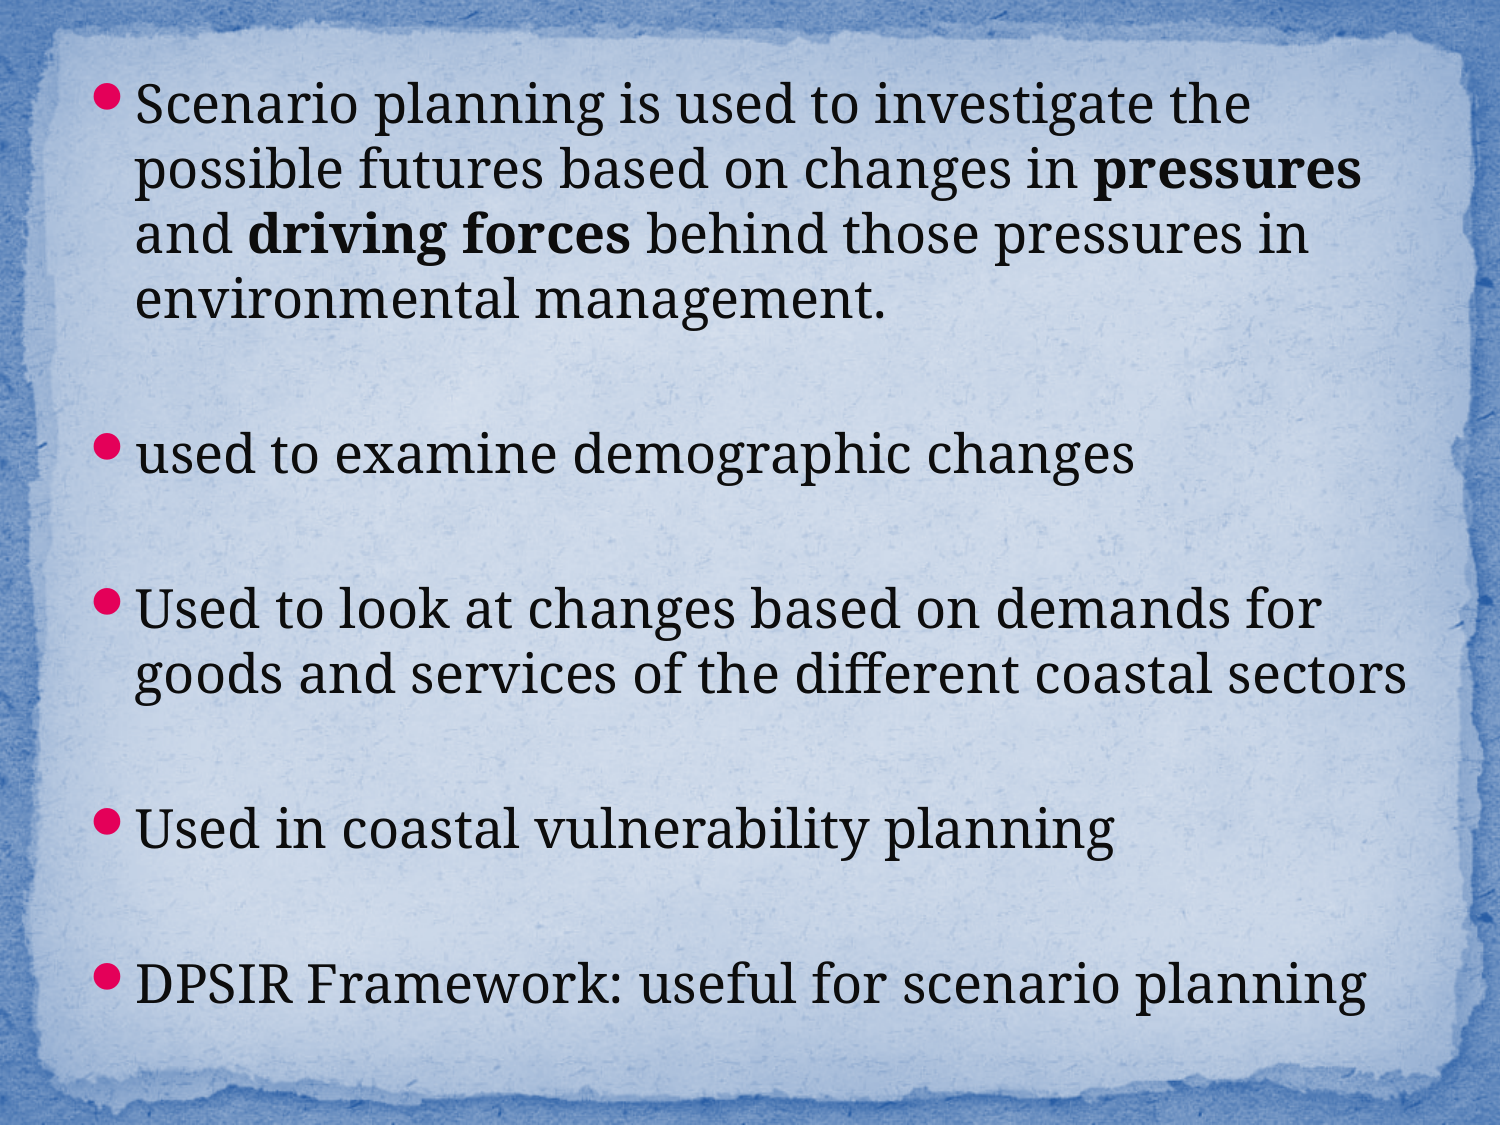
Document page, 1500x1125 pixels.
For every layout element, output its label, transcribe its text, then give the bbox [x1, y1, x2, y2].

list Scenario planning is used to investigate the possible futures based on changes in pressures and driving forces behind those pressures in environmental management. used to examine demographic changes Used to look at changes based on demands for goods and services of the different coastal sectors Used in coastal vulnerability planning DPSIR Framework: useful for scenario planning [75, 62, 1425, 813]
